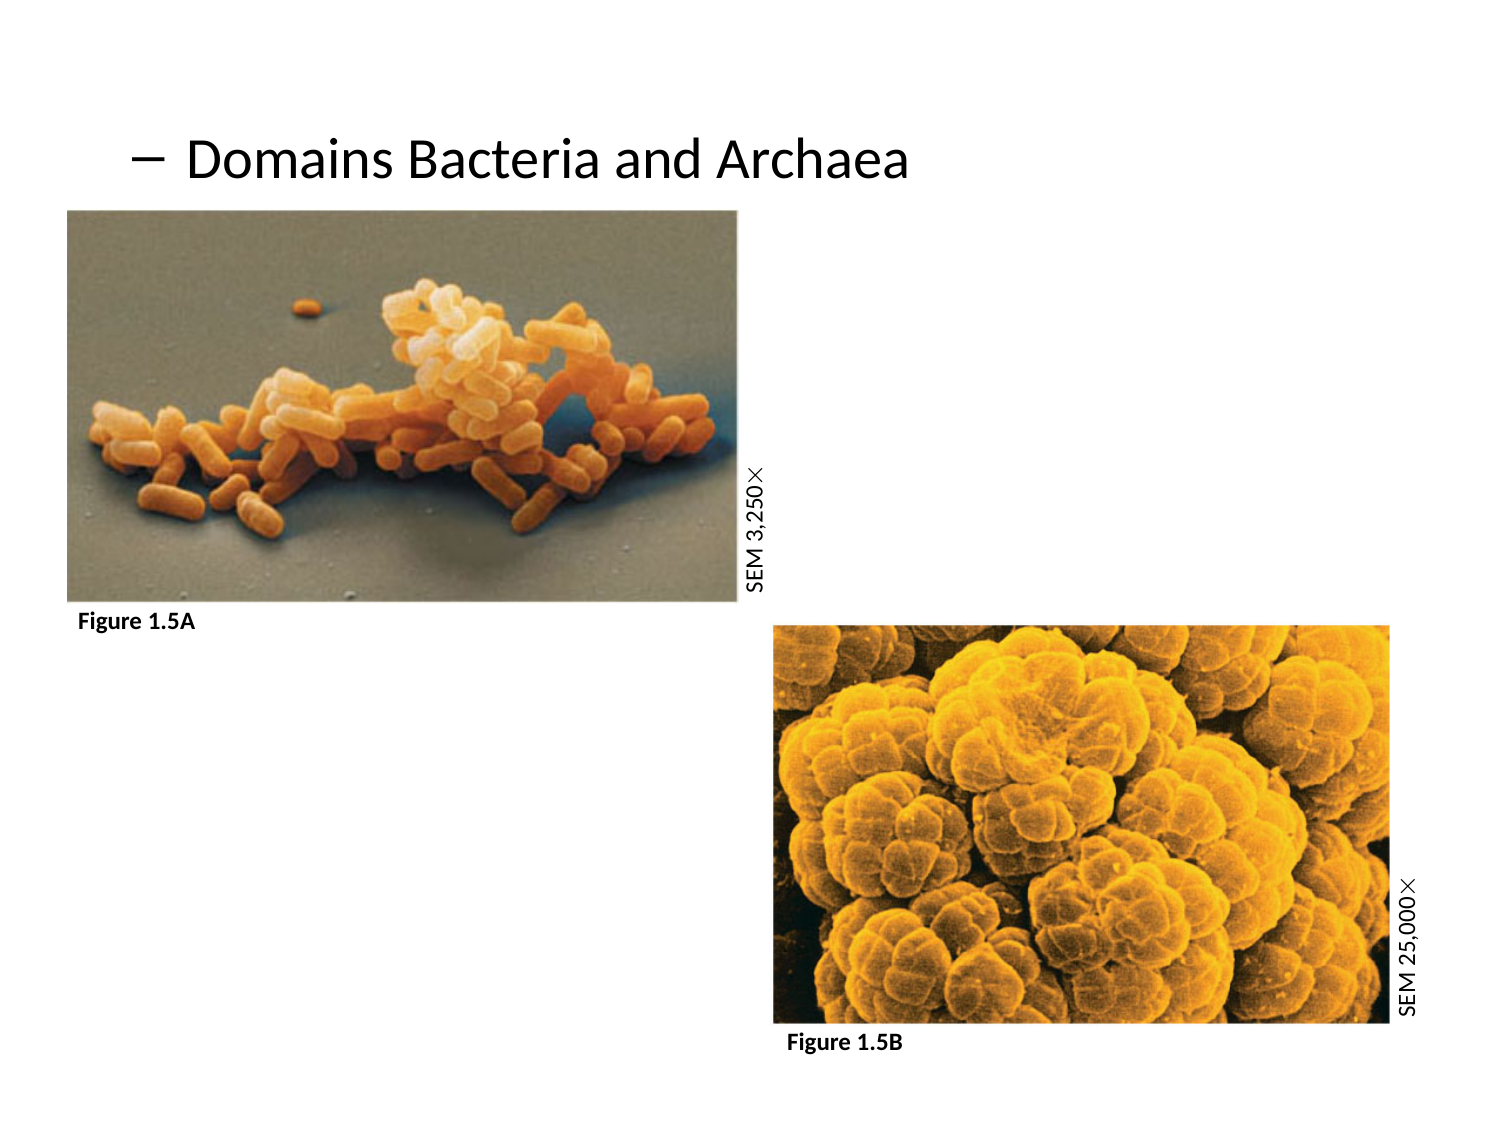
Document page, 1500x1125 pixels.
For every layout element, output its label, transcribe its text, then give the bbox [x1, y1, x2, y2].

list Domains Bacteria and Archaea [50, 112, 1450, 212]
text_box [53, 208, 776, 643]
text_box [750, 603, 1428, 1064]
